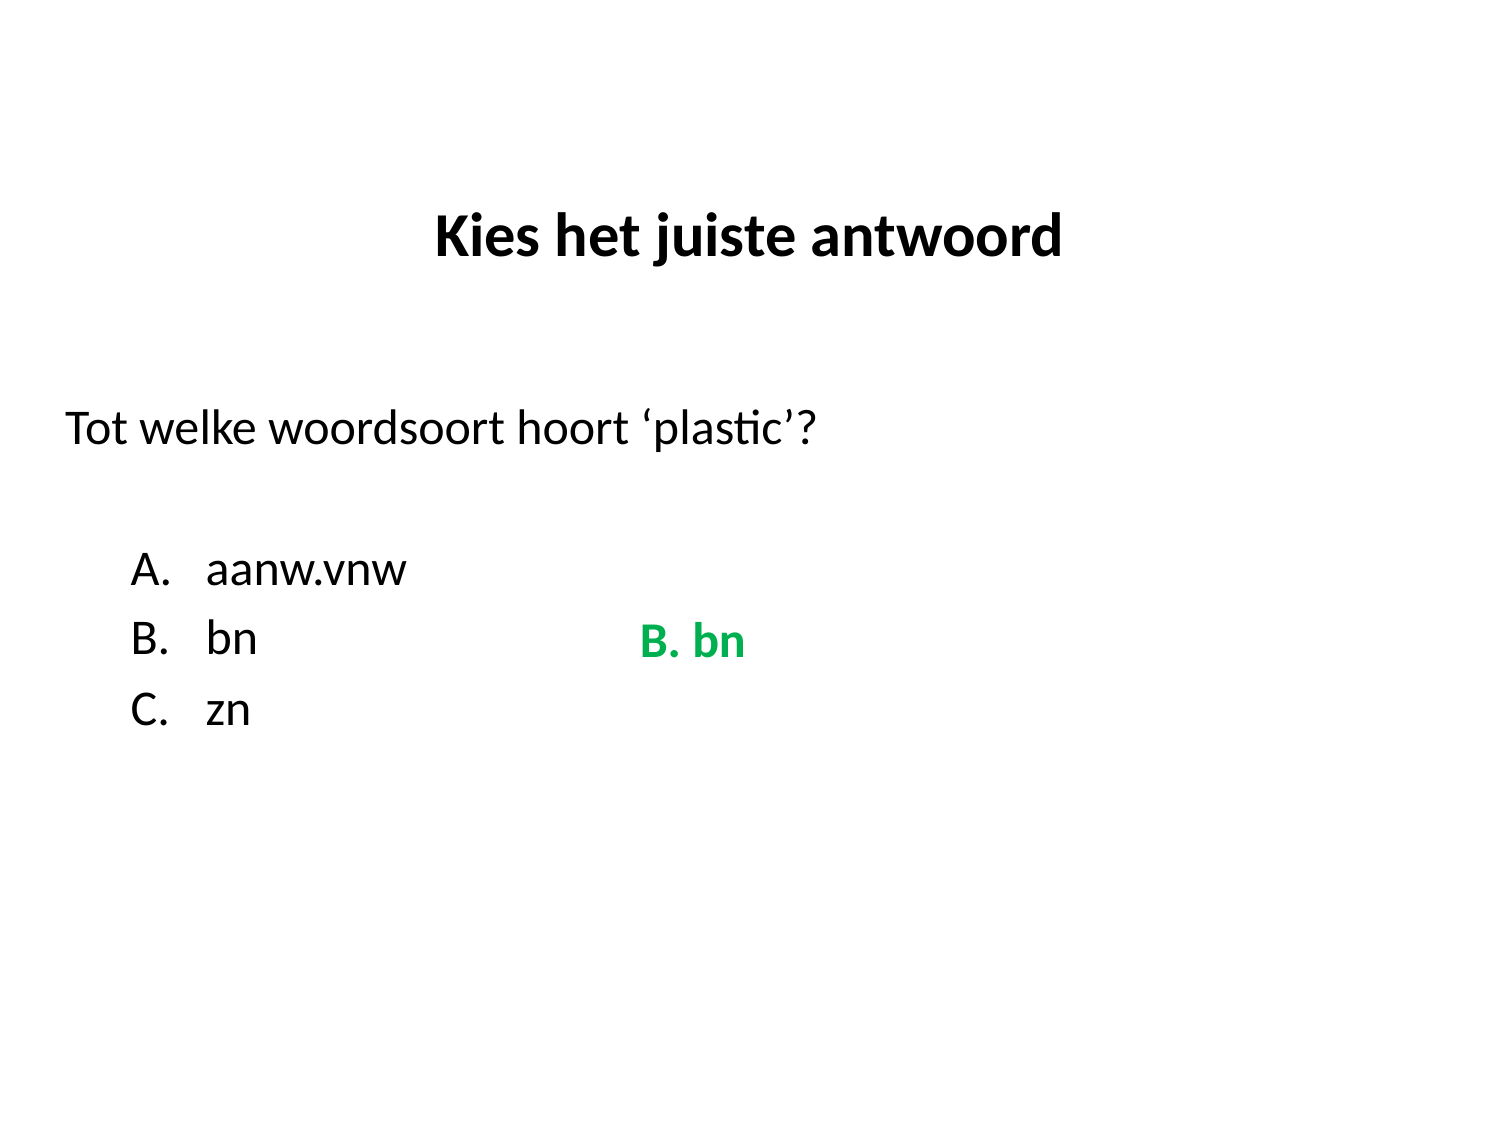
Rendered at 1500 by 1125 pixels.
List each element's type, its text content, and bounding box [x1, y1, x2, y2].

list Tot welke woordsoort hoort ‘plastic’? aanw.vnw bn zn [50, 387, 1463, 1100]
title Kies het juiste antwoord [75, 137, 1425, 325]
text_box B. bn [624, 599, 1188, 675]
